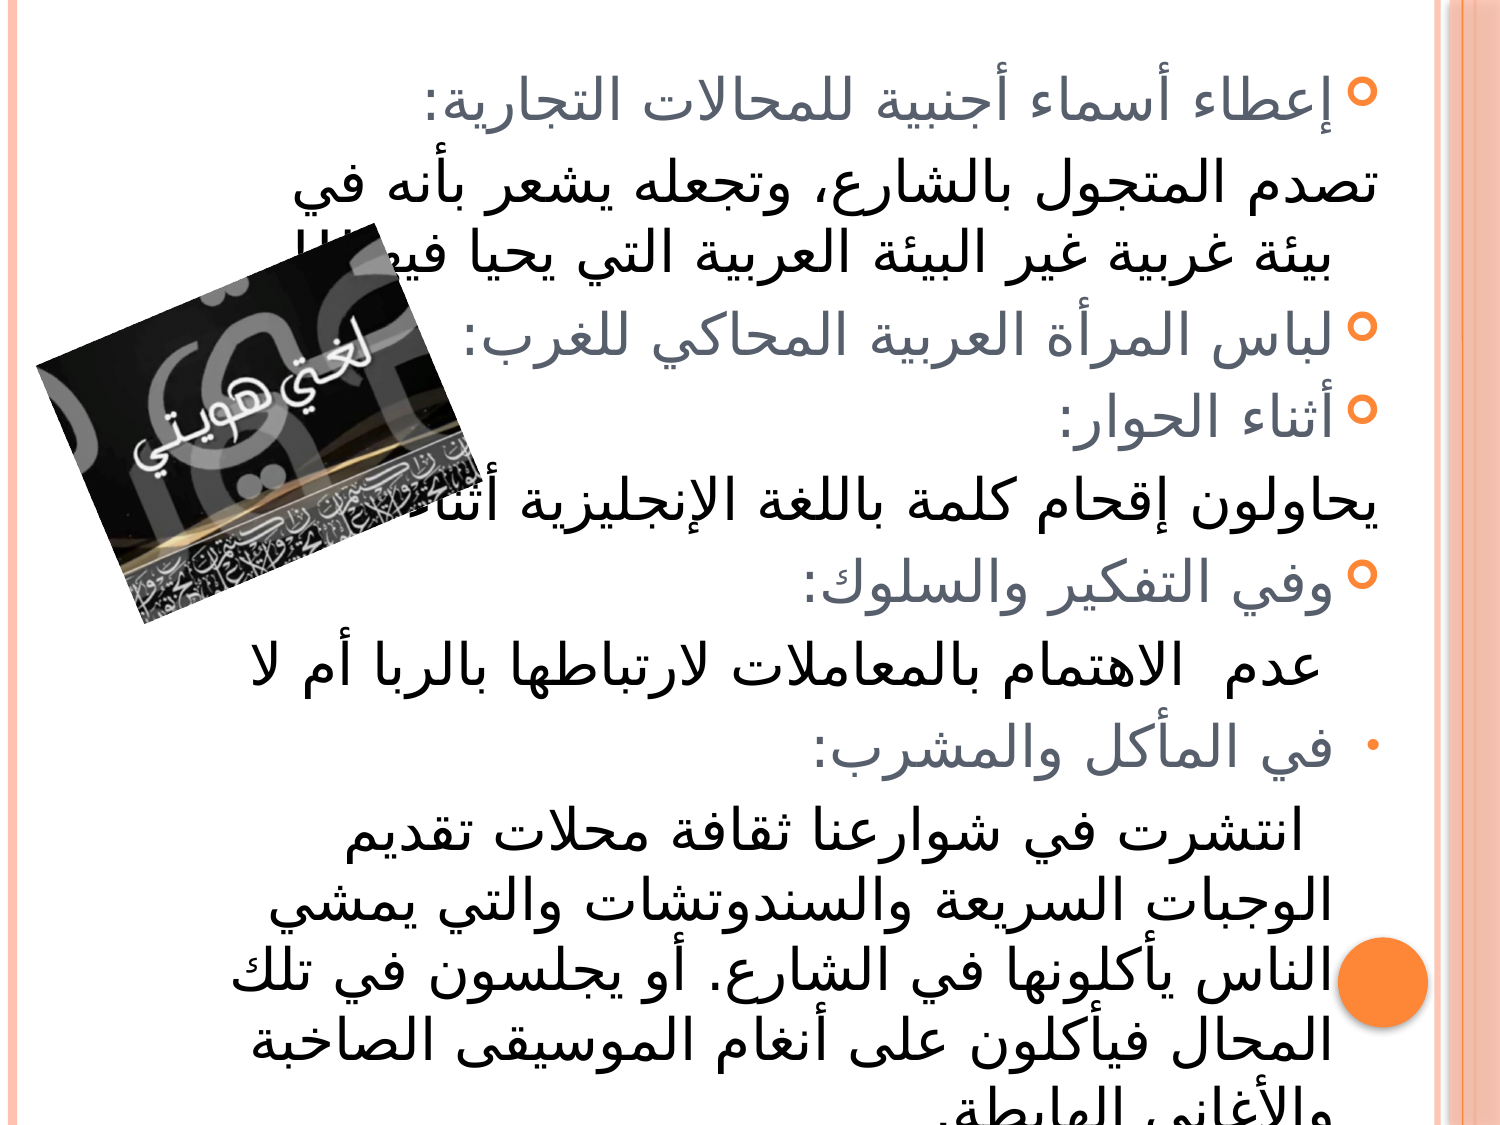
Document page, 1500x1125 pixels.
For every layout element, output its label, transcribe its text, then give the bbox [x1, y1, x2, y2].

list إعطاء أسماء أجنبية للمحالات التجارية: تصدم المتجول بالشارع، وتجعله يشعر بأنه في بيئة غربية غير البيئة العربية التي يحيا فيها!!! لباس المرأة العربية المحاكي للغرب: أثناء الحوار: يحاولون إقحام كلمة باللغة الإنجليزية أثناء الحديث وفي التفكير والسلوك: عدم الاهتمام بالمعاملات لارتباطها بالربا أم لا في المأكل والمشرب: انتشرت في شوارعنا ثقافة محلات تقديم الوجبات السريعة والسندوتشات والتي يمشي الناس يأكلونها في الشارع. أو يجلسون في تلك المحال فيأكلون على أنغام الموسيقى الصاخبة والأغاني الهابطة. [183, 54, 1396, 693]
picture [36, 223, 482, 624]
